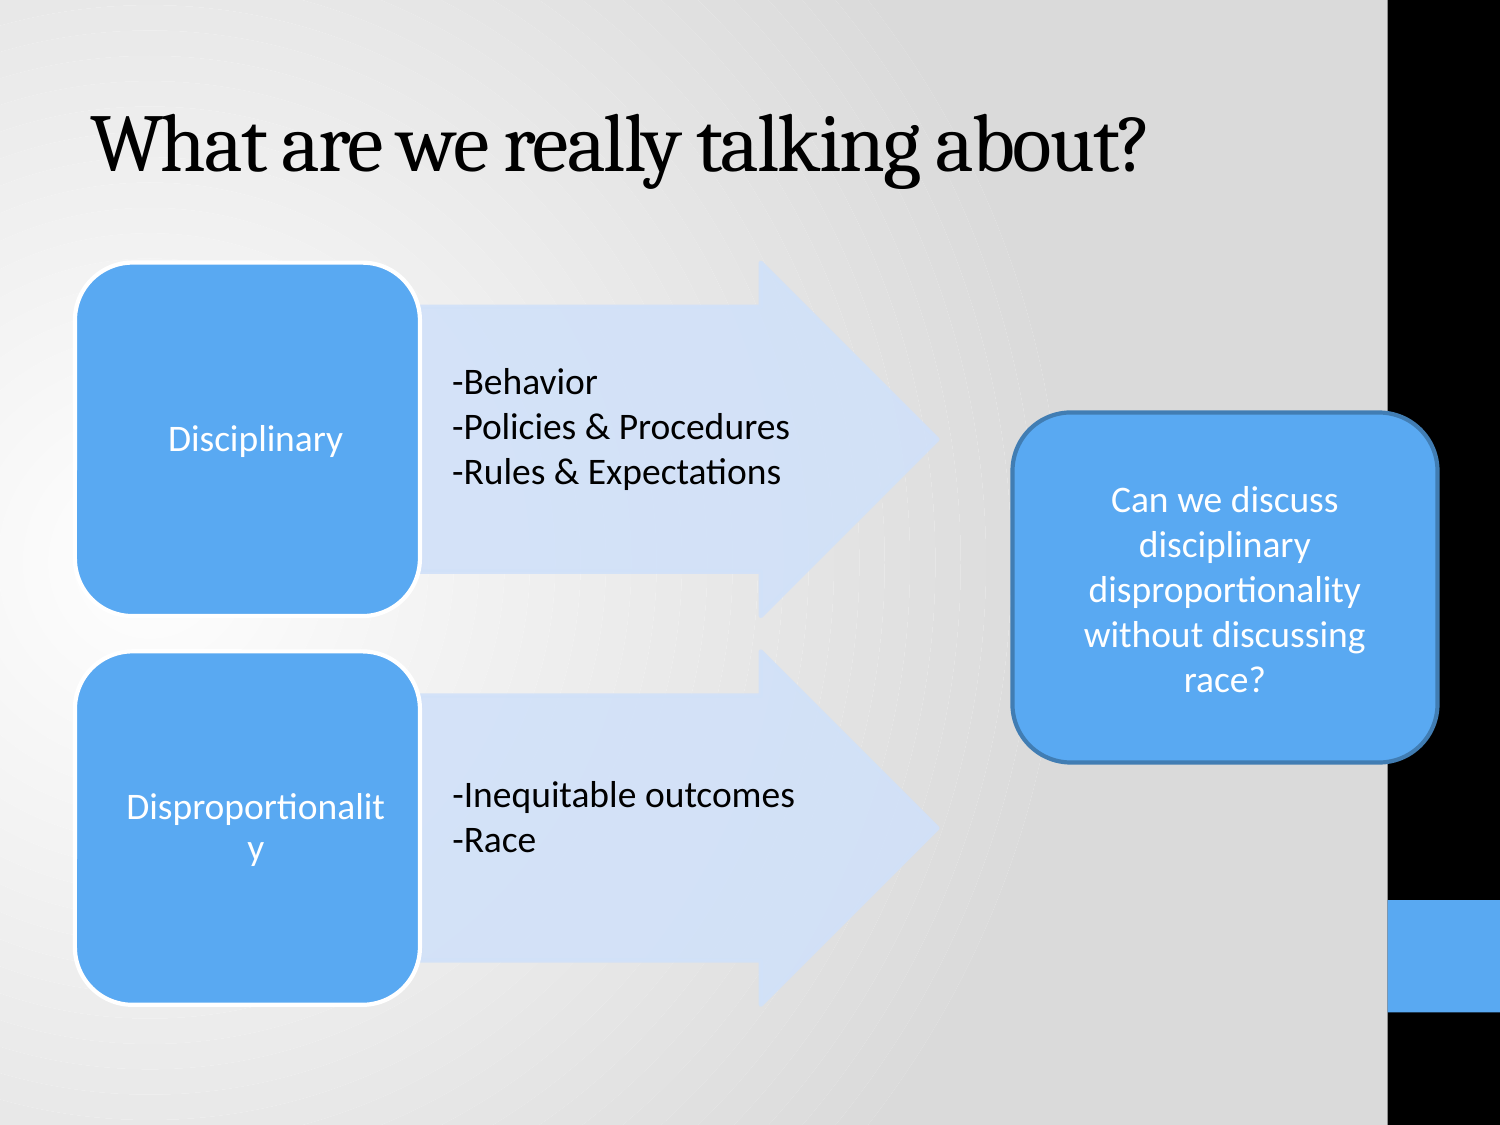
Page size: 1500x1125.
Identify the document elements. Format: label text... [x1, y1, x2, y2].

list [74, 261, 938, 1006]
title What are we really talking about? [75, 45, 1325, 233]
text_box Can we discuss disciplinary disproportionality without discussing race? [1010, 410, 1440, 765]
